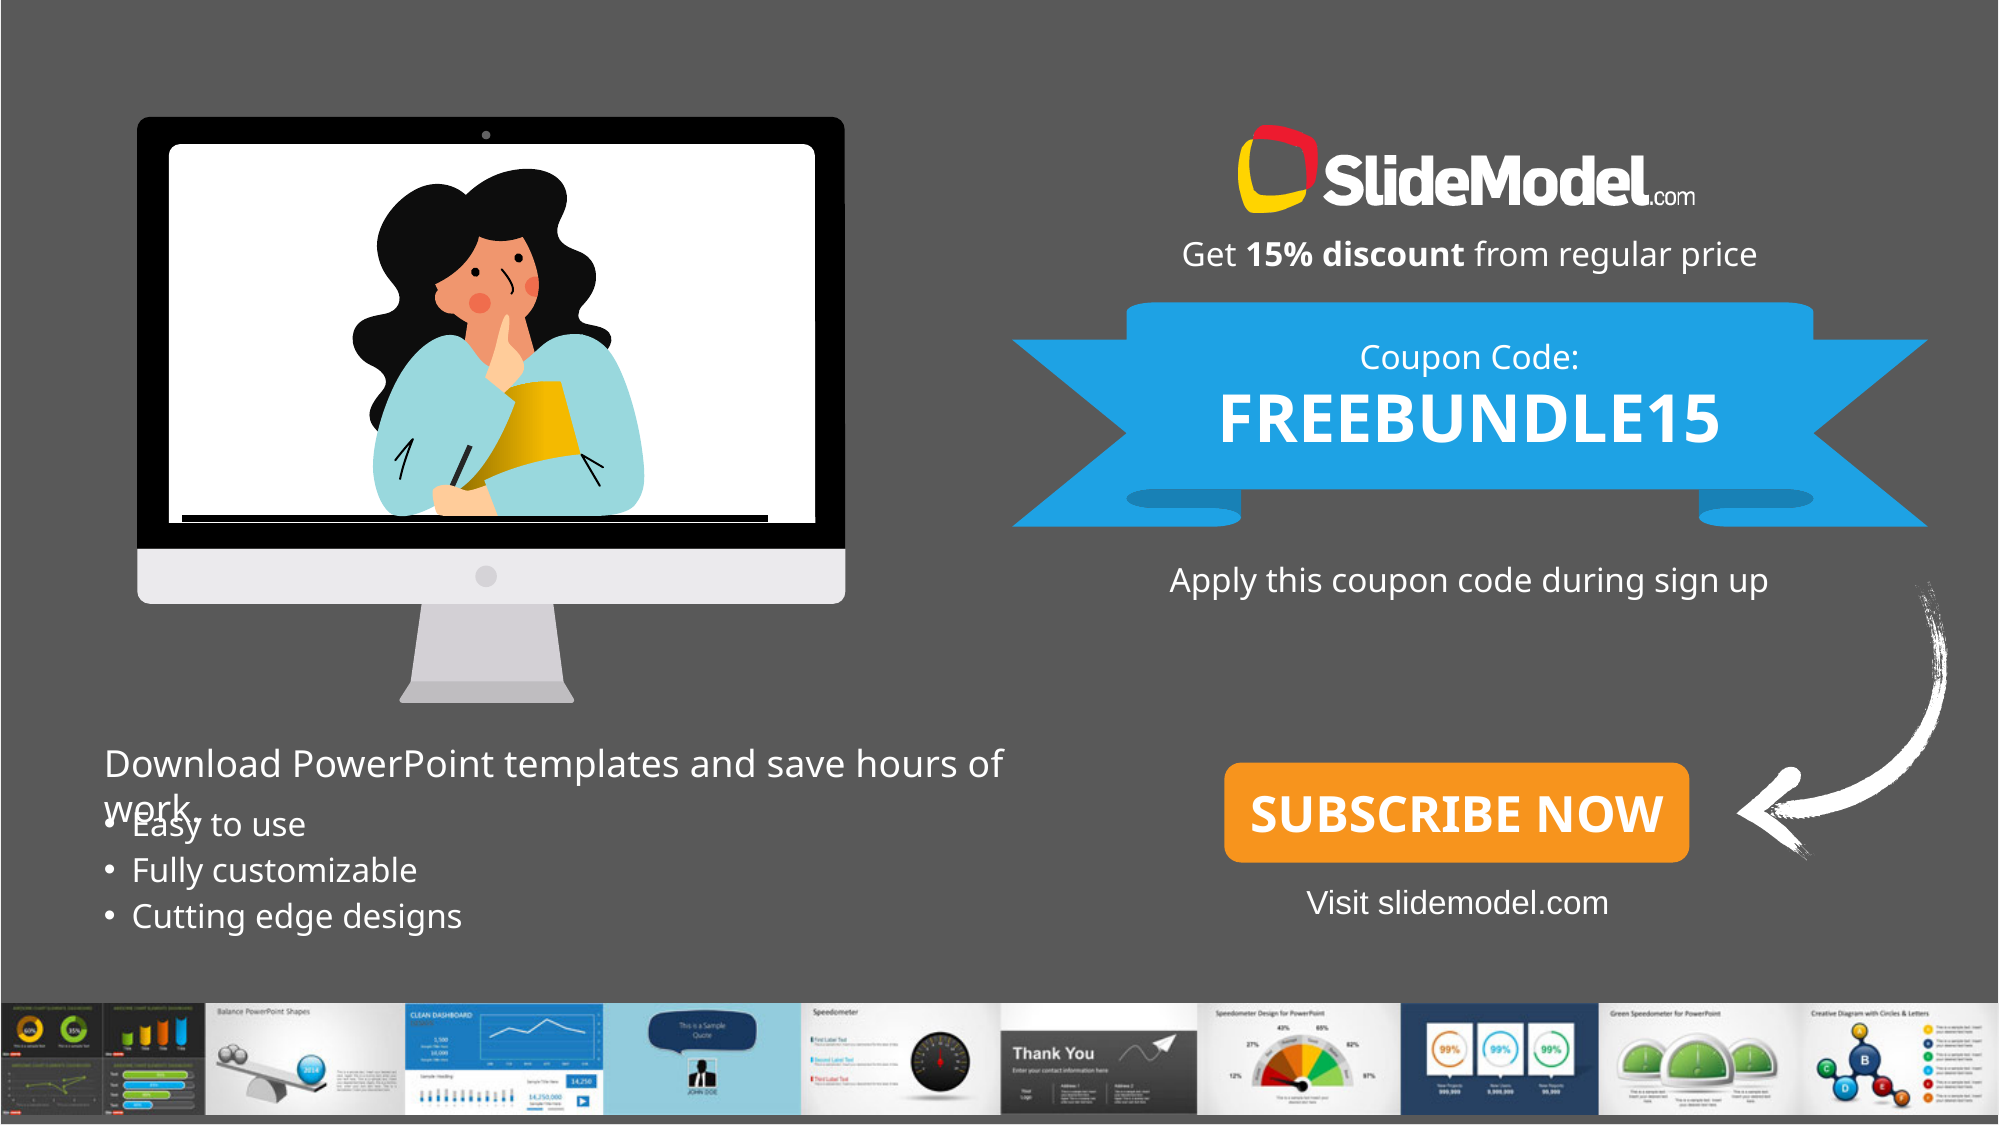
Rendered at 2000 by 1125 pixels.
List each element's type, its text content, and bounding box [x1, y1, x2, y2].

picture [1237, 125, 1695, 213]
text_box [1736, 594, 1948, 861]
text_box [181, 168, 769, 522]
text_box Easy to use Fully customizable Cutting edge designs [88, 838, 863, 943]
text_box Get 15% discount from regular price [1058, 225, 1882, 281]
text_box Apply this coupon code during sign up [1129, 551, 1811, 607]
text_box Visit slidemodel.com [1247, 874, 1669, 928]
text_box Coupon Code: FREEBUNDLE15 [1173, 328, 1767, 464]
text_box Download PowerPoint templates and save hours of work. [88, 732, 1059, 838]
text_box [0, 0, 2000, 1003]
text_box SUBSCRIBE NOW [1222, 760, 1692, 865]
text_box [1012, 302, 1928, 527]
text_box [1928, 587, 1937, 601]
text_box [136, 116, 846, 704]
picture [0, 1003, 1999, 1115]
